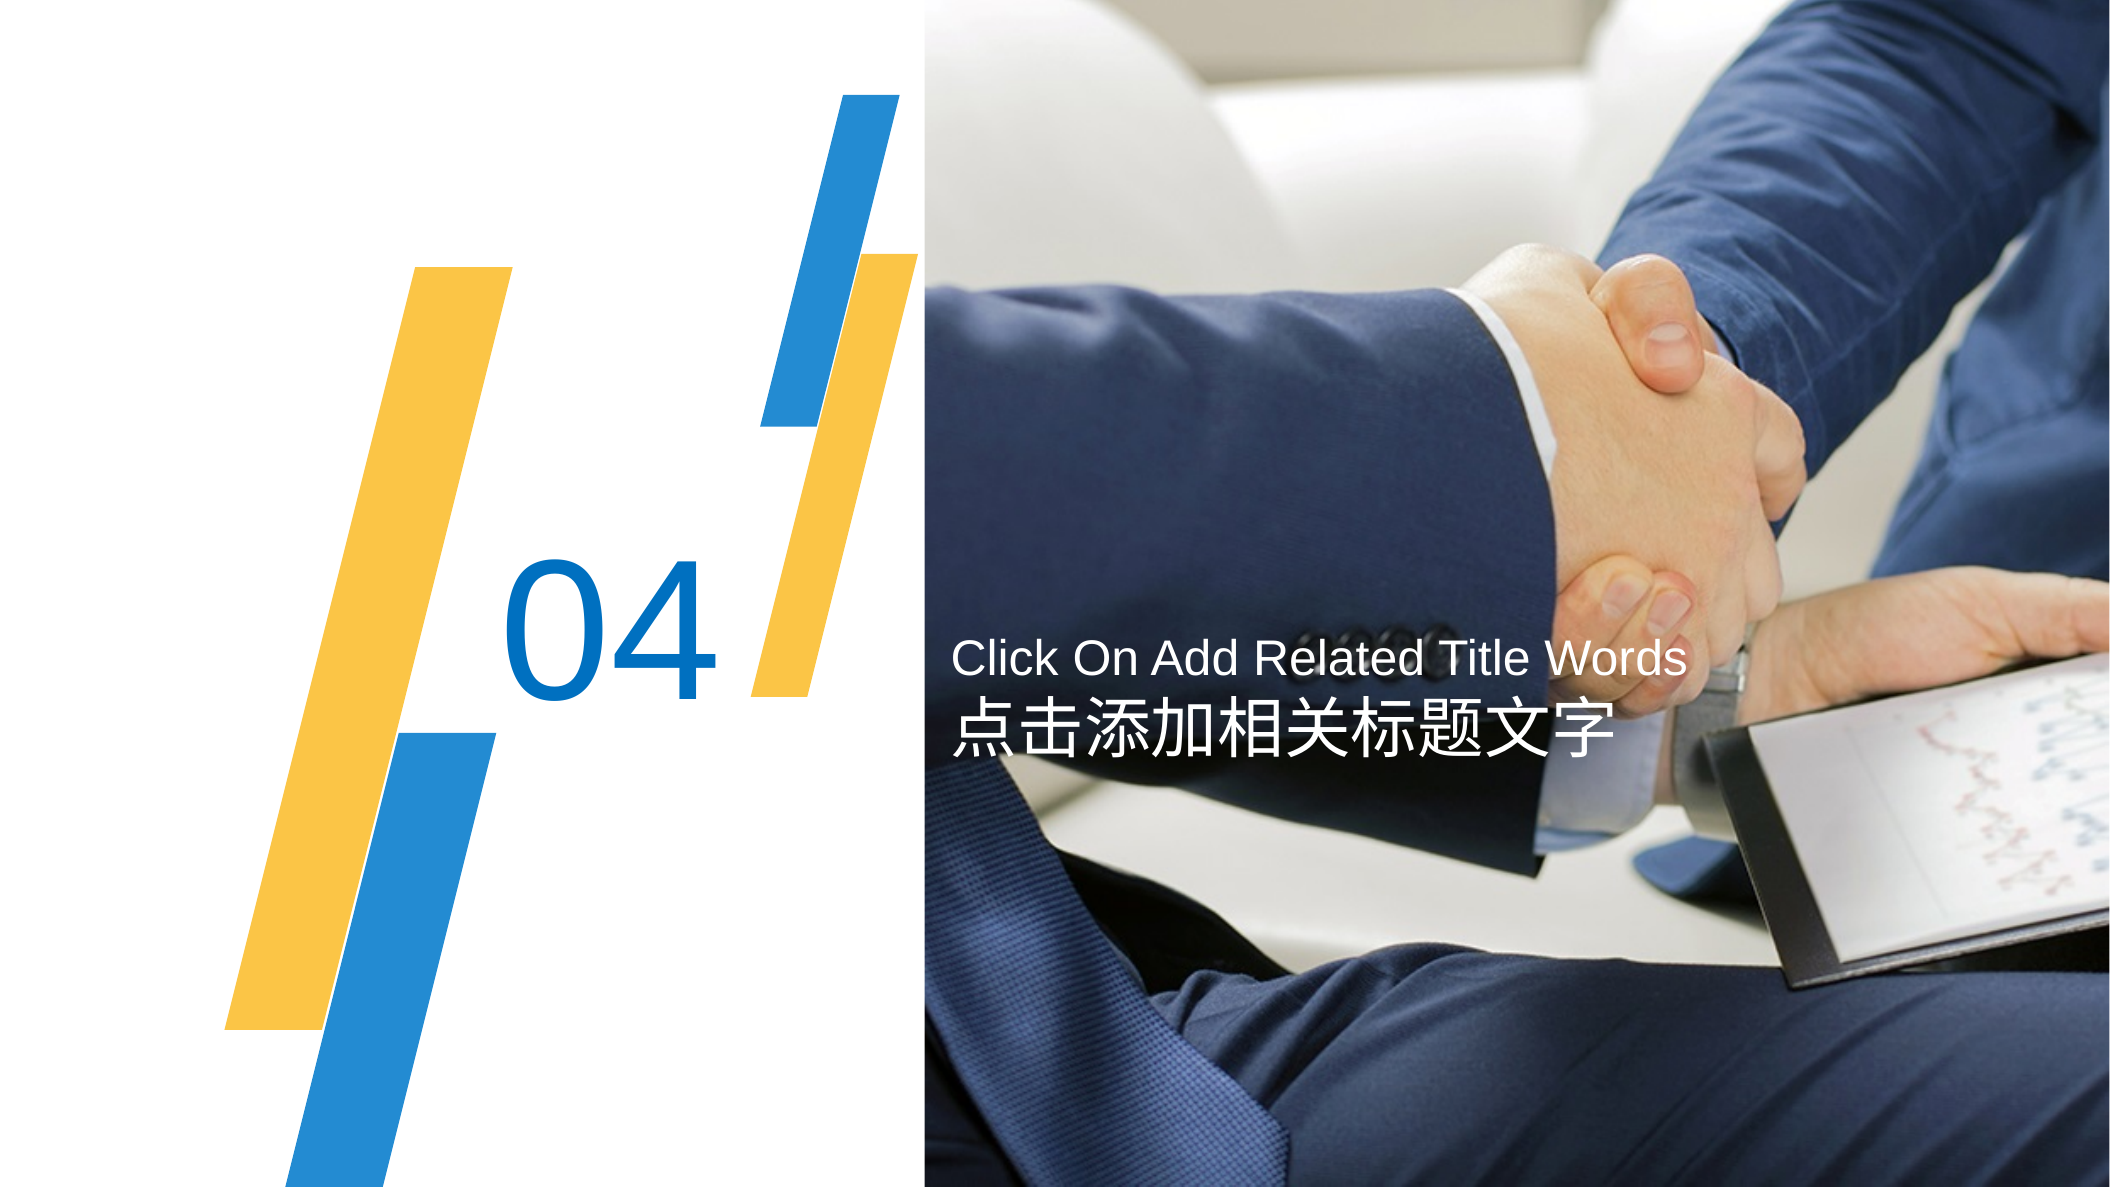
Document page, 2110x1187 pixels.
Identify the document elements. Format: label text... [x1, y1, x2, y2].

text_box [758, 93, 902, 428]
text_box [924, 0, 2110, 1187]
text_box [284, 731, 498, 1187]
text_box 04 [459, 492, 762, 748]
text_box [749, 252, 920, 698]
text_box Click On Add Related Title Words 点击添加相关标题文字 [935, 618, 1784, 774]
text_box [223, 266, 514, 1031]
